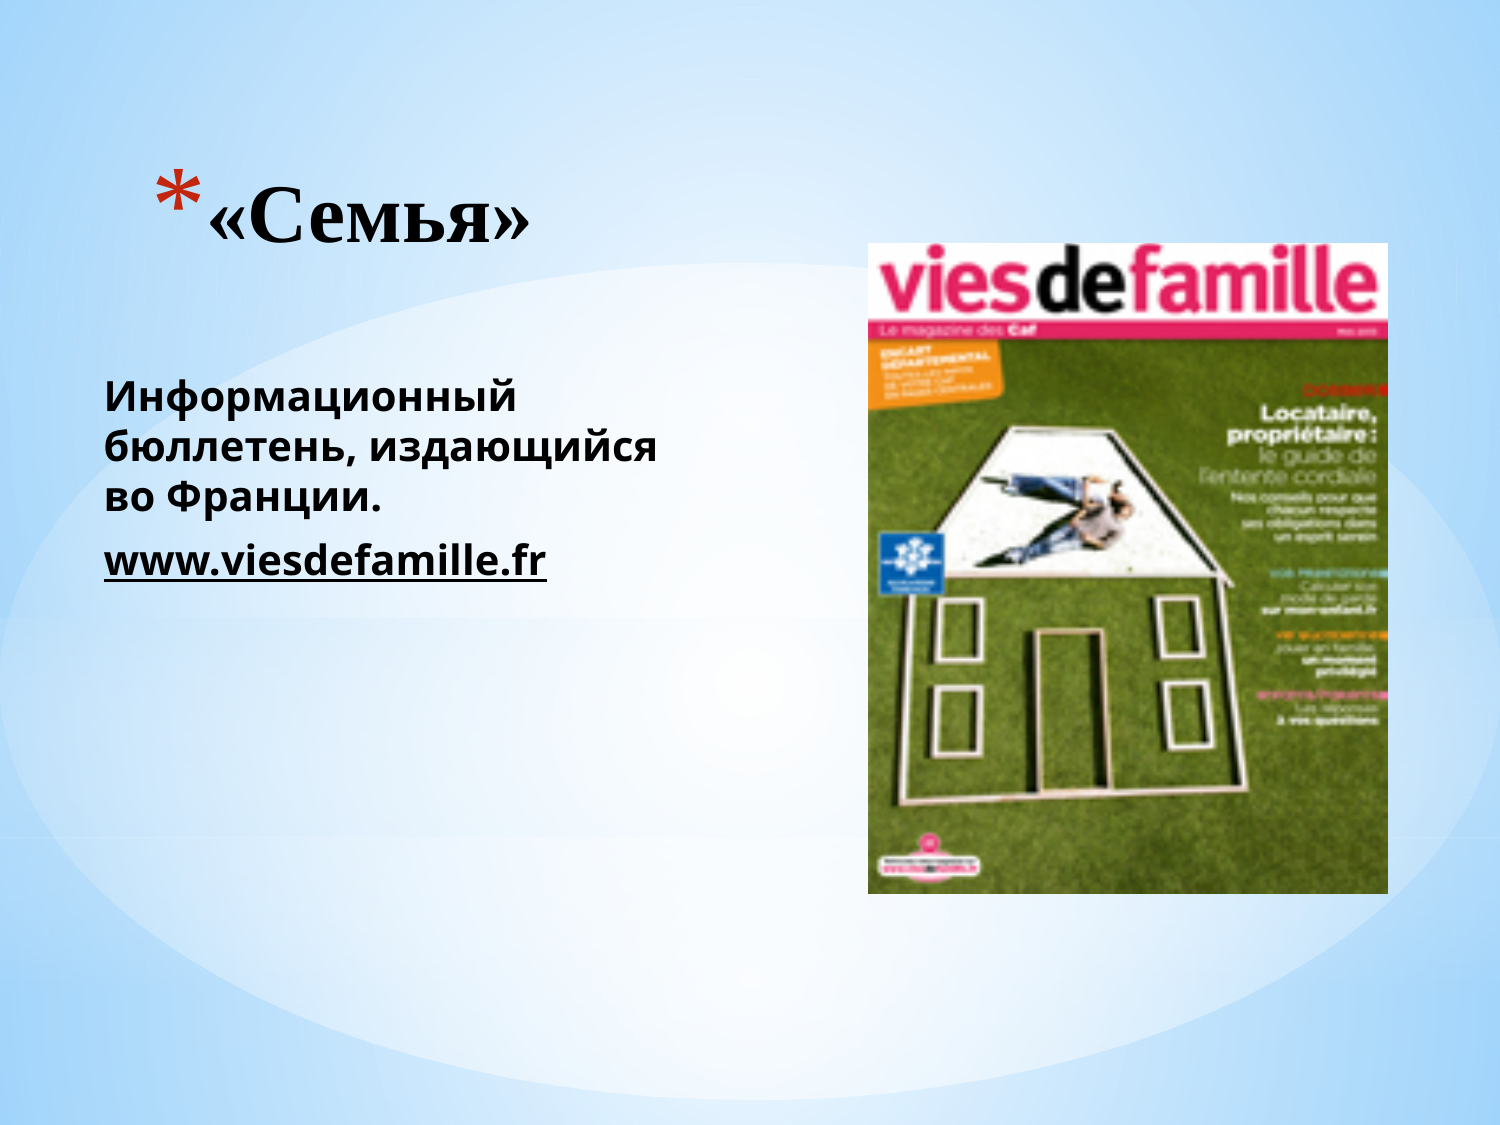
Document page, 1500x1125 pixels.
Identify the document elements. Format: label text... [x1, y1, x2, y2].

list Информационный бюллетень, издающийся во Франции. www.viesdefamille.fr [88, 361, 733, 925]
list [867, 243, 1389, 894]
title «Семья» [137, 113, 735, 268]
